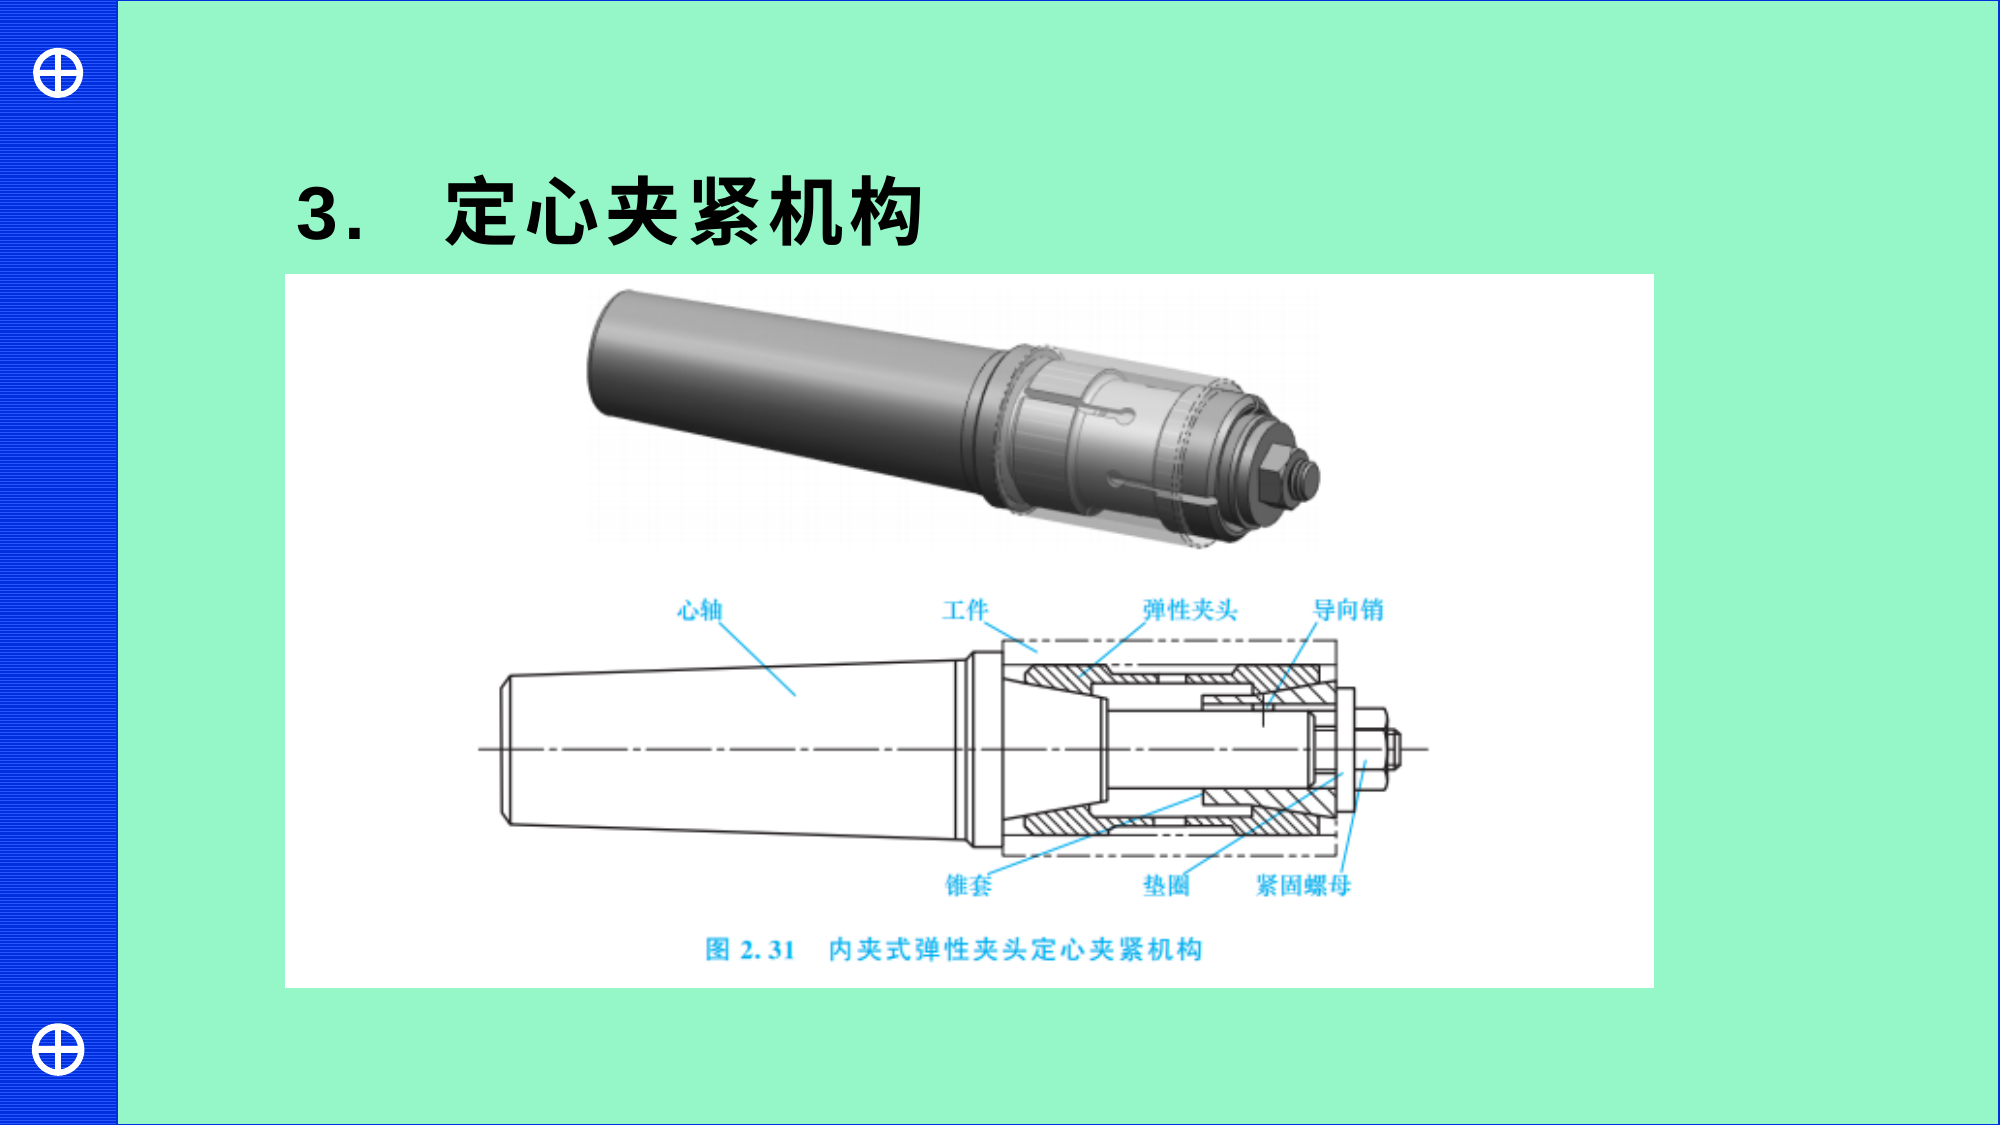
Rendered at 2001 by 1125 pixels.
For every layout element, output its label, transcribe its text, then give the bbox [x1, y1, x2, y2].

picture [285, 274, 1654, 988]
text_box 3. 定心夹紧机构 [173, 140, 1462, 263]
